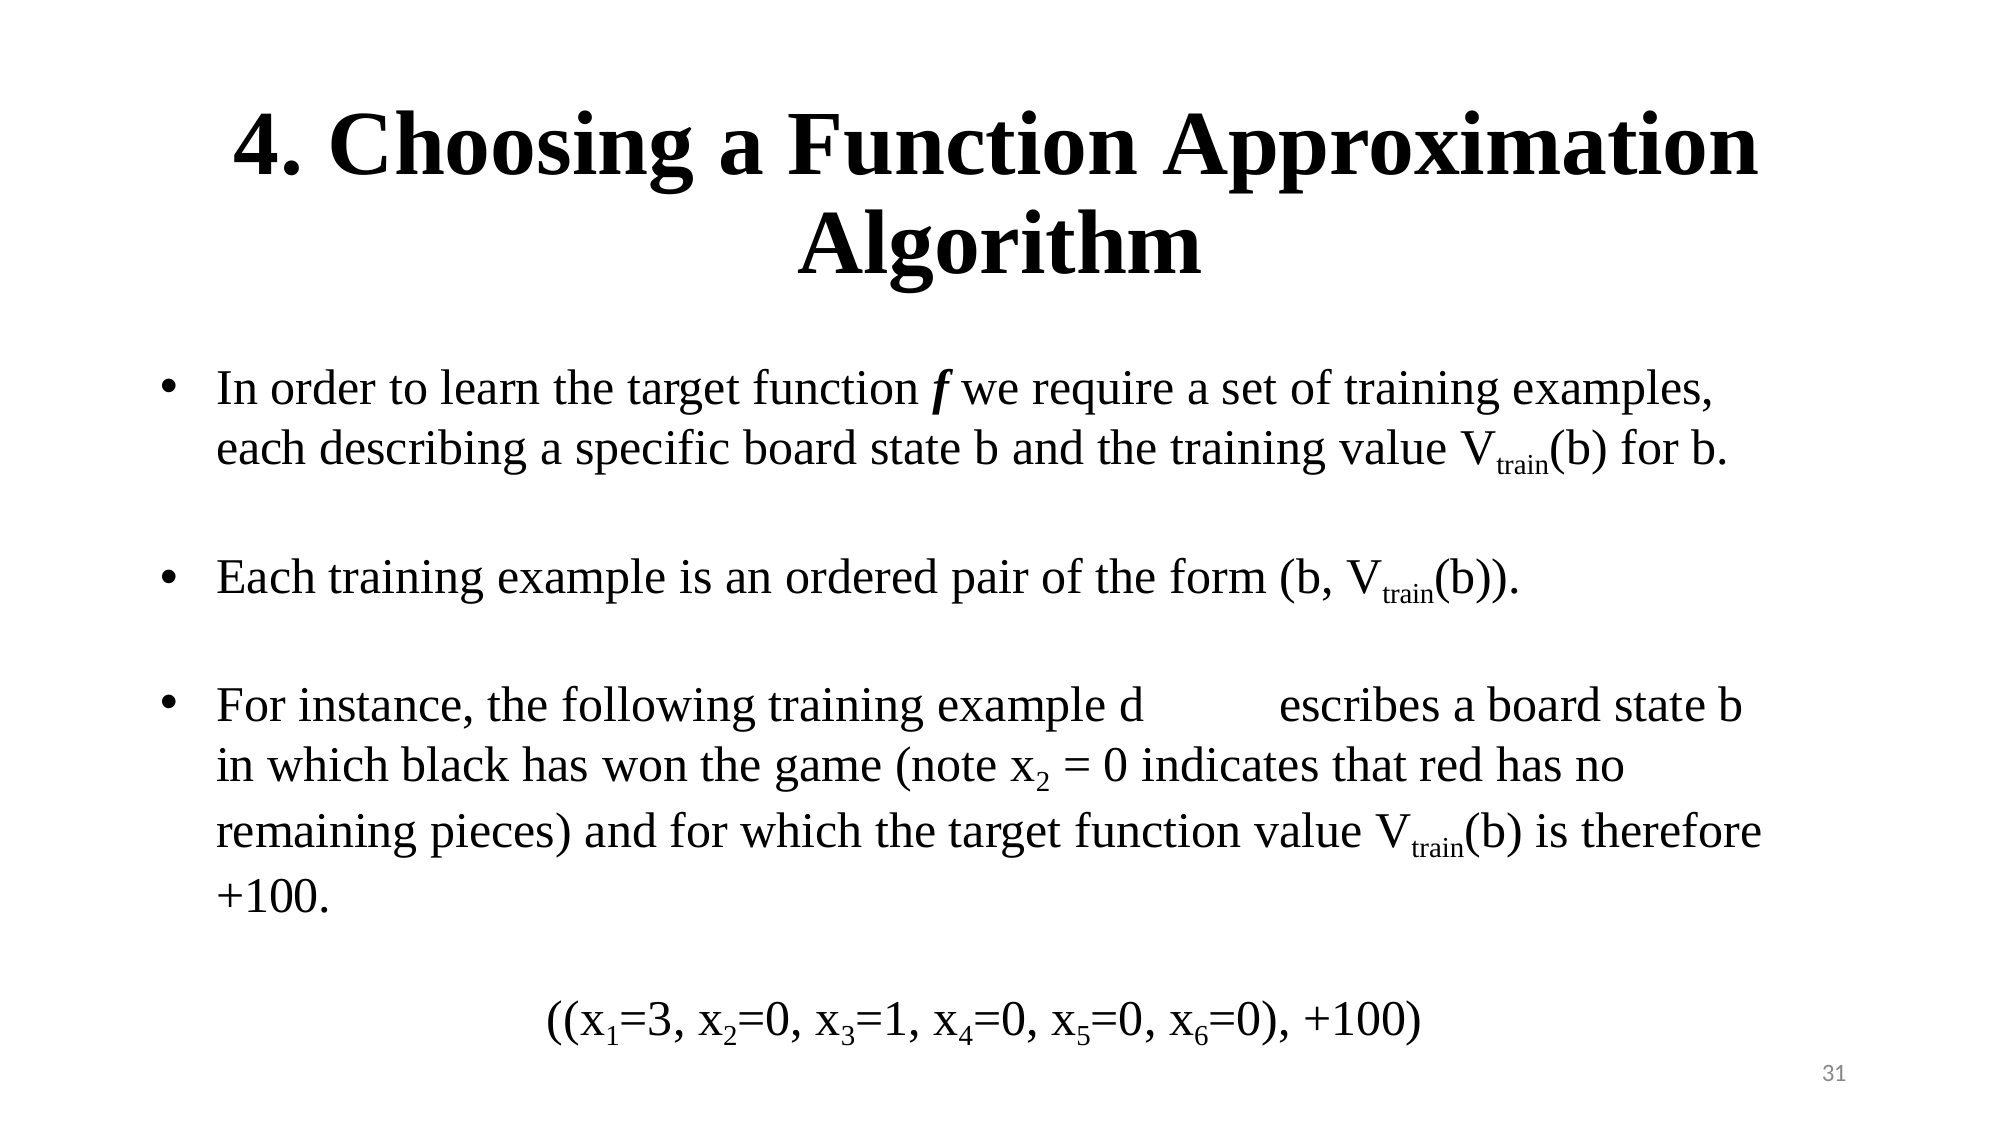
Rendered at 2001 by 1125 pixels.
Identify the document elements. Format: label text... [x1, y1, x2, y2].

text_box In order to learn the target function f we require a set of training examples, each describing a specific board state b and the training value Vtrain(b) for b. Each training example is an ordered pair of the form (b, Vtrain(b)). For instance, the following training example d escribes a board state b in which black has won the game (note x2 = 0 indicates that red has no remaining pieces) and for which the target function value Vtrain(b) is therefore +100. ((x1=3, x2=0, x3=1, x4=0, x5=0, x6=0), +100) [147, 352, 1822, 1052]
slide_number 31 [1815, 1060, 1856, 1125]
title 4. Choosing a Function Approximation Algorithm [231, 79, 1770, 292]
